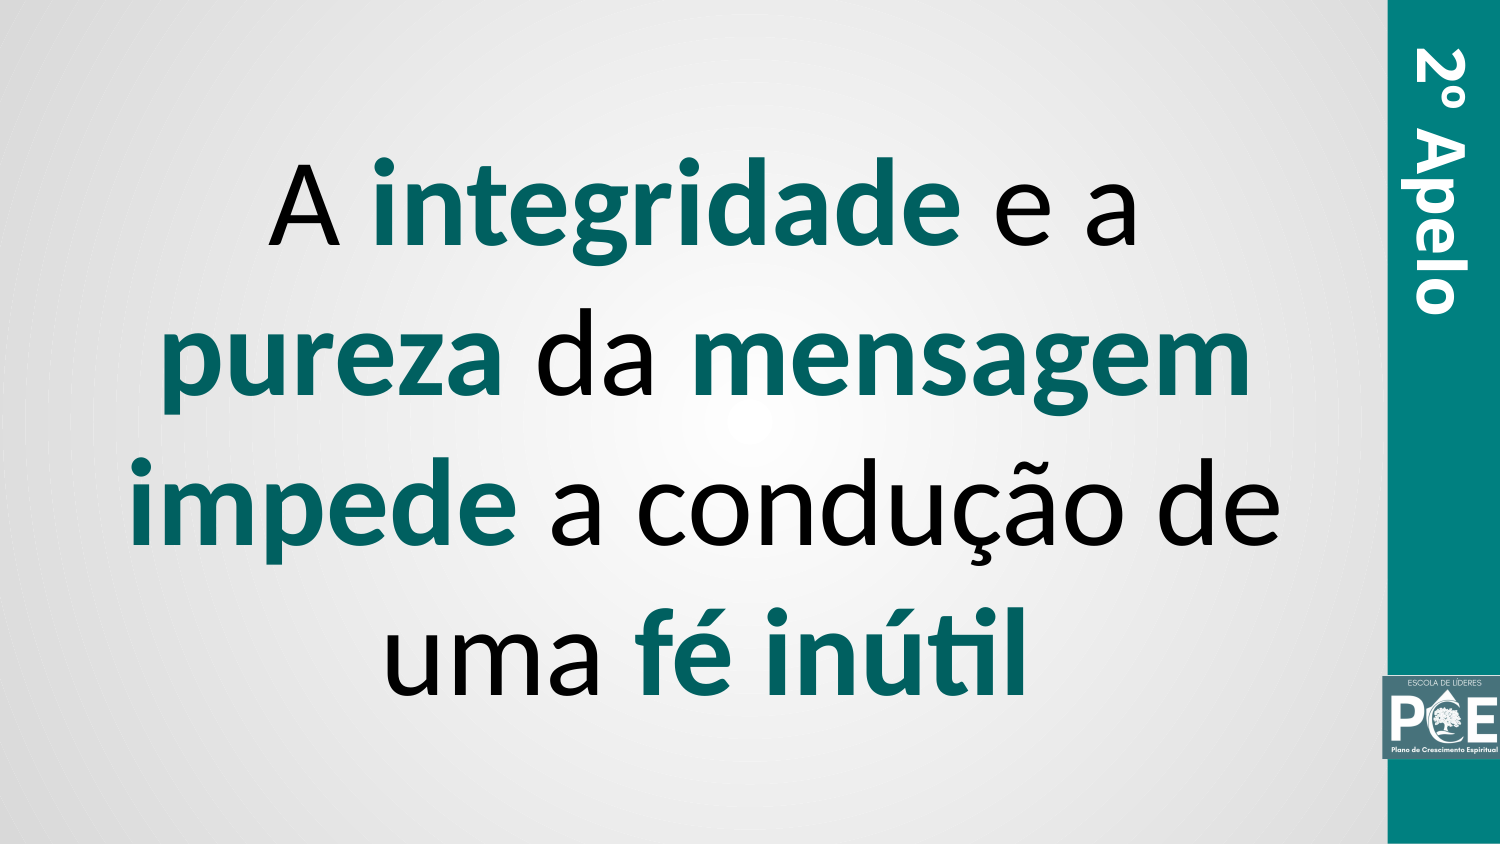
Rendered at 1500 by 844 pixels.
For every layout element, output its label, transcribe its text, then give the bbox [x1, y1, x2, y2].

text_box 2º Apelo [1397, 39, 1492, 325]
text_box A integridade e a pureza da mensagem impede a condução de uma fé inútil [102, 113, 1310, 728]
picture [1382, 675, 1500, 759]
